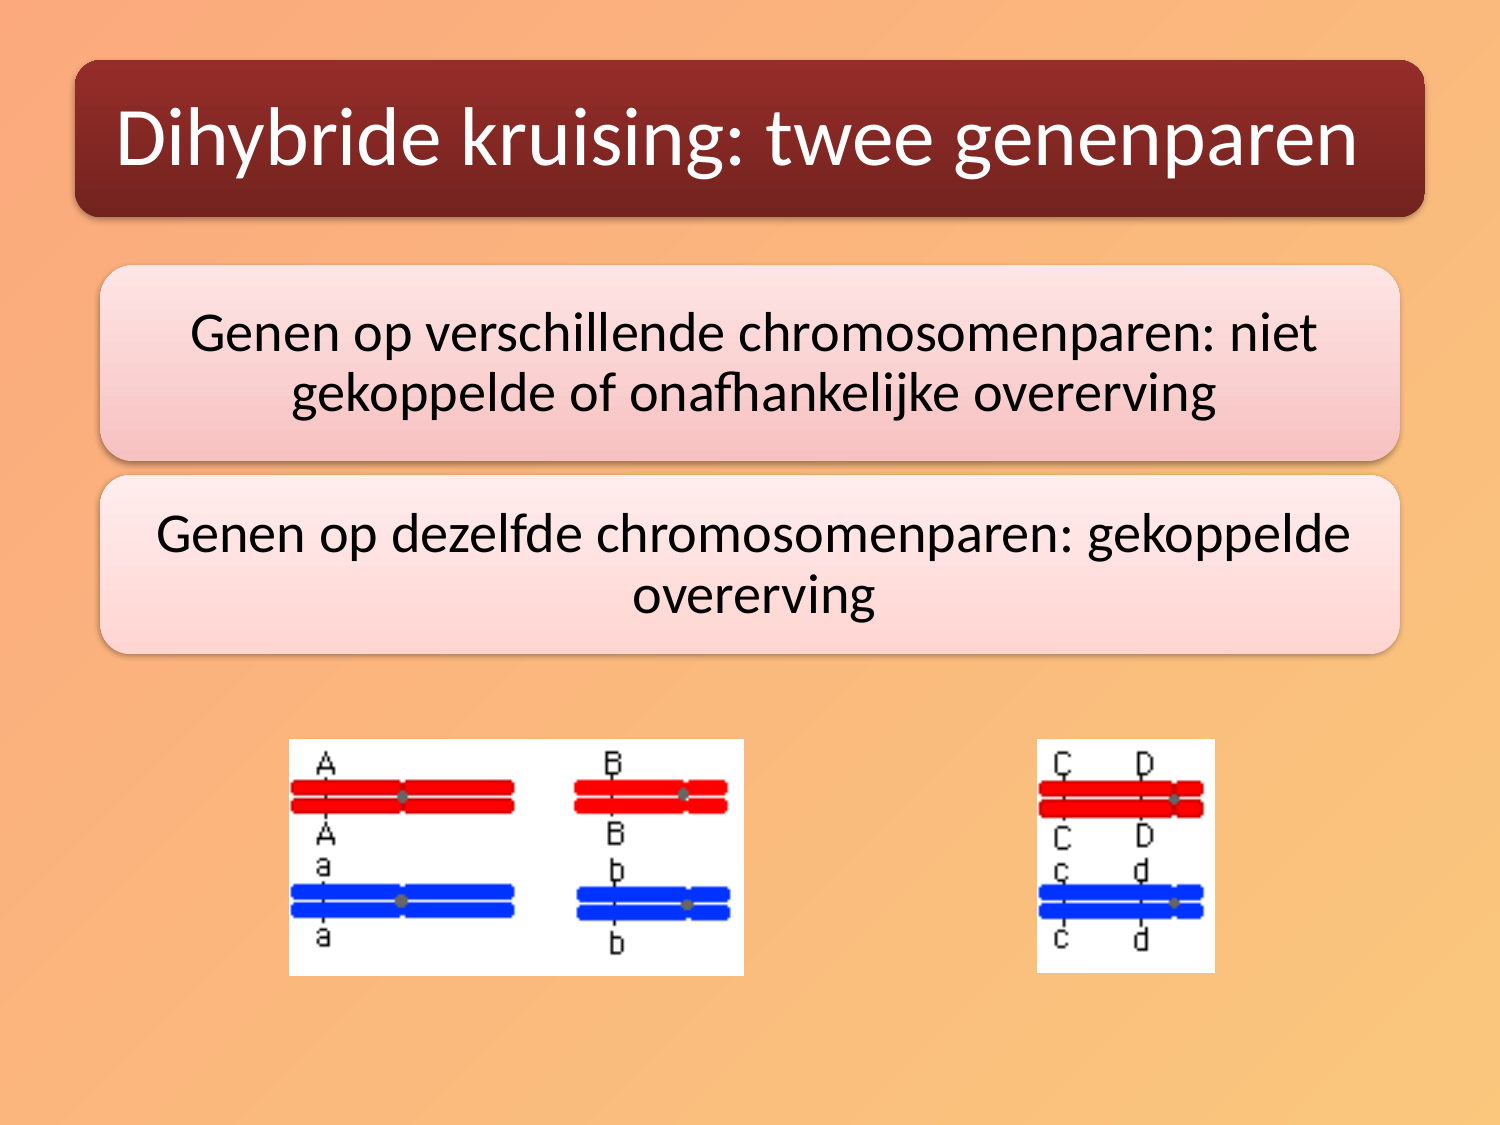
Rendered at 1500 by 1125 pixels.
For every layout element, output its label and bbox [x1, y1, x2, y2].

list [29, 262, 1471, 658]
text_box [74, 44, 1426, 233]
picture [289, 739, 744, 977]
picture [1037, 739, 1216, 973]
